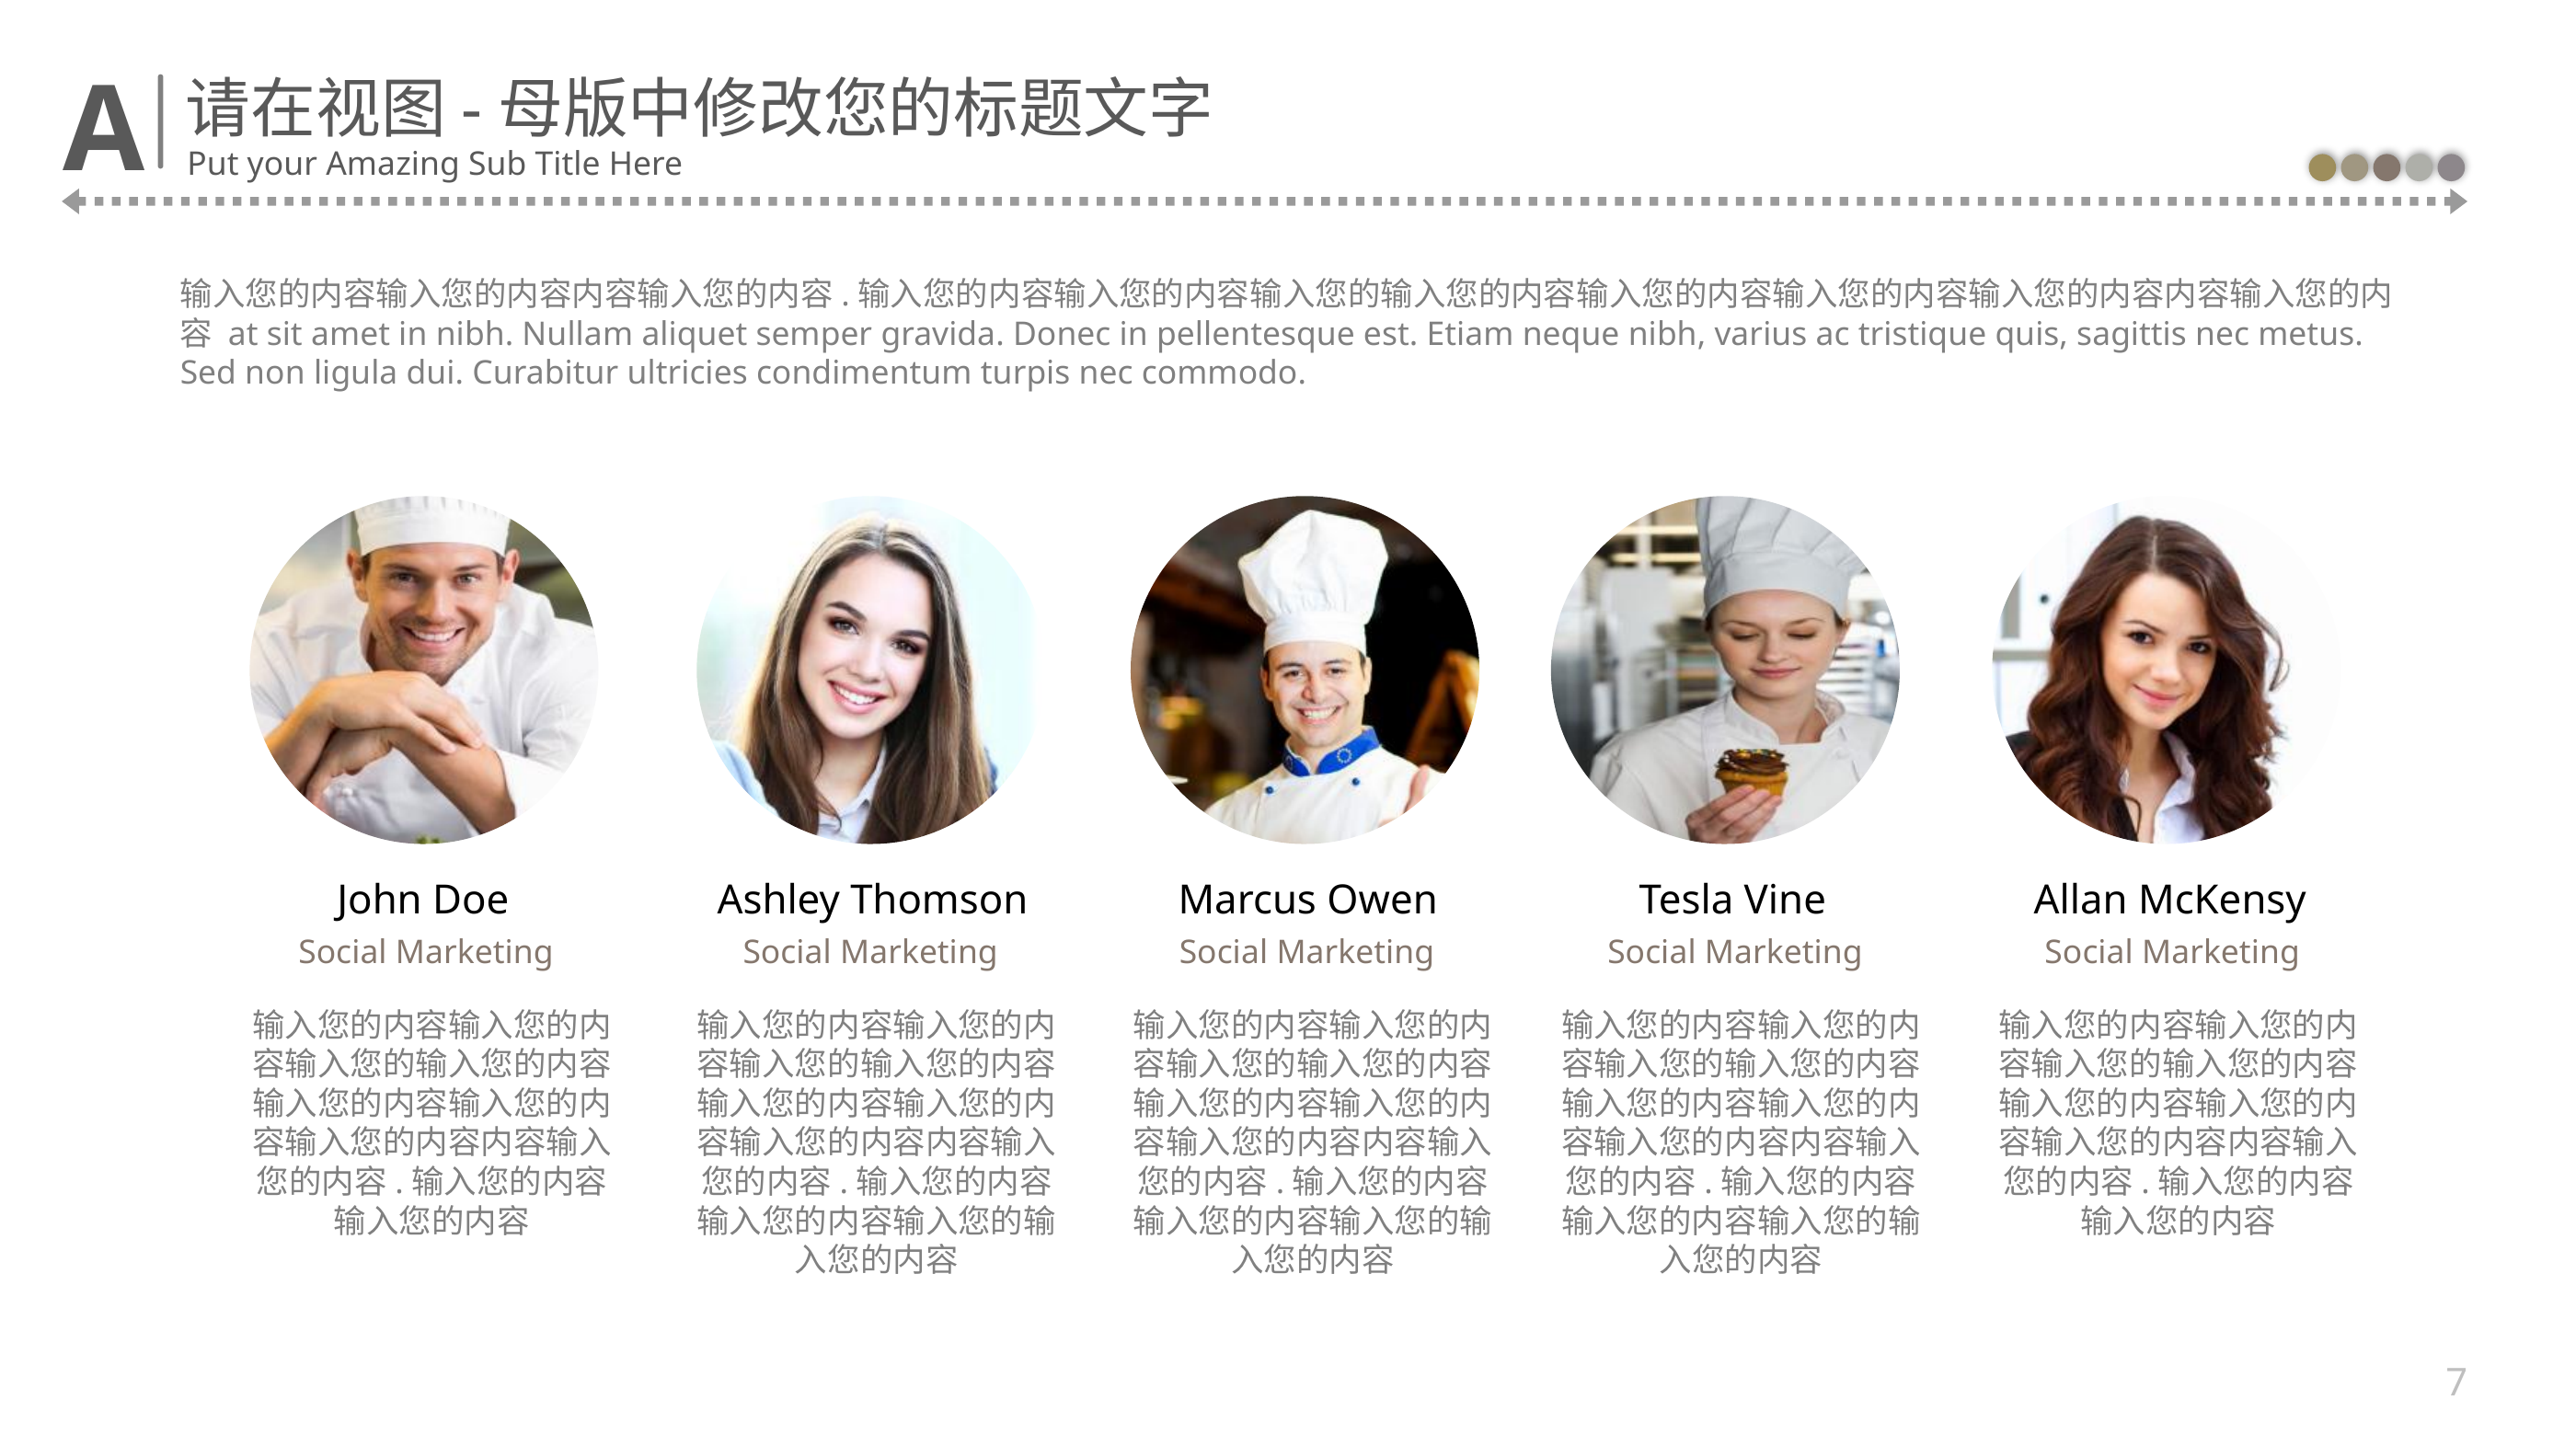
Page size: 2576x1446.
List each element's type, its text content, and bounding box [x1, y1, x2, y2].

text_box Social Marketing [689, 931, 1052, 971]
text_box Social Marketing [1553, 931, 1916, 971]
text_box Allan McKensy [1988, 873, 2352, 923]
text_box 输入您的内容输入您的内容输入您的输入您的内容输入您的内容输入您的内容输入您的内容内容输入您的内容.输入您的内容输入您的内容 [1986, 1004, 2370, 1240]
text_box [696, 496, 1046, 844]
text_box 输入您的内容输入您的内容输入您的输入您的内容输入您的内容输入您的内容输入您的内容内容输入您的内容.输入您的内容输入您的内容 [240, 1004, 624, 1240]
text_box [1130, 496, 1480, 844]
text_box 输入您的内容输入您的内容内容输入您的内容.输入您的内容输入您的内容输入您的输入您的内容输入您的内容输入您的内容输入您的内容内容输入您的内容 at sit amet in nibh. Nullam aliquet semper gravida. Donec in pellentesque est. Etiam neque nibh, varius ac tristique quis, sagittis nec metus. Sed non ligula dui. Curabitur ultricies condimentum turpis nec commodo. [179, 273, 2395, 399]
text_box [249, 496, 599, 844]
text_box Social Marketing [244, 931, 607, 971]
text_box [1992, 496, 2341, 844]
text_box 7 [2415, 1352, 2499, 1433]
text_box Ashley Thomson [691, 873, 1054, 923]
text_box Tesla Vine [1551, 873, 1915, 923]
text_box [1550, 496, 1900, 844]
text_box Social Marketing [1991, 931, 2354, 971]
text_box John Doe [241, 873, 604, 923]
text_box Social Marketing [1125, 931, 1489, 971]
text_box 输入您的内容输入您的内容输入您的输入您的内容输入您的内容输入您的内容输入您的内容内容输入您的内容.输入您的内容输入您的内容输入您的输入您的内容 [1549, 1004, 1933, 1279]
text_box 输入您的内容输入您的内容输入您的输入您的内容输入您的内容输入您的内容输入您的内容内容输入您的内容.输入您的内容输入您的内容输入您的输入您的内容 [1121, 1004, 1504, 1279]
text_box 输入您的内容输入您的内容输入您的输入您的内容输入您的内容输入您的内容输入您的内容内容输入您的内容.输入您的内容输入您的内容输入您的输入您的内容 [684, 1004, 1068, 1279]
text_box Marcus Owen [1126, 873, 1489, 923]
